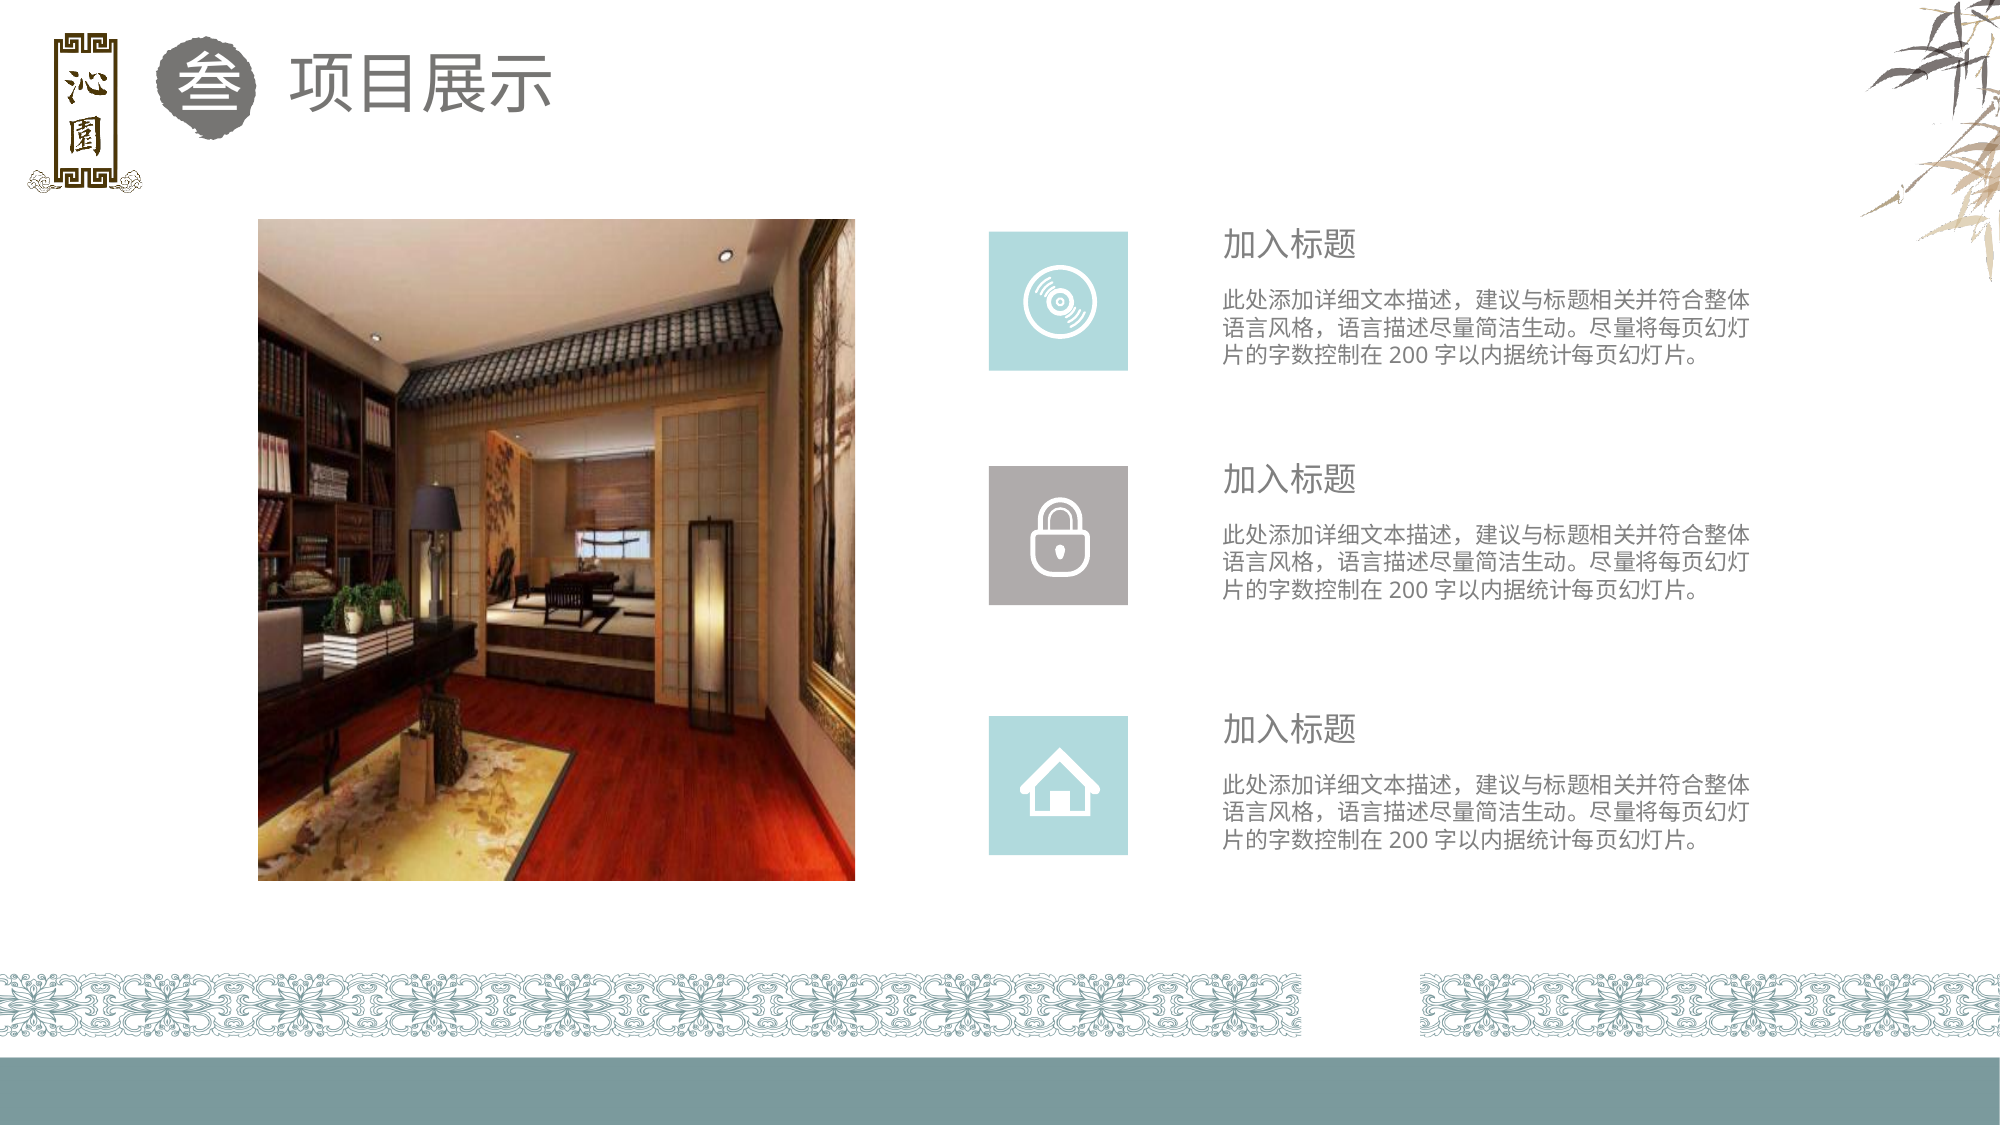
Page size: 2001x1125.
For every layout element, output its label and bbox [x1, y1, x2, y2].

text_box [988, 700, 1786, 862]
picture [1860, 0, 2000, 282]
text_box [154, 33, 736, 143]
text_box [988, 450, 1786, 612]
picture [27, 33, 143, 206]
text_box [988, 216, 1786, 377]
picture [0, 973, 2000, 1125]
text_box [257, 218, 856, 881]
